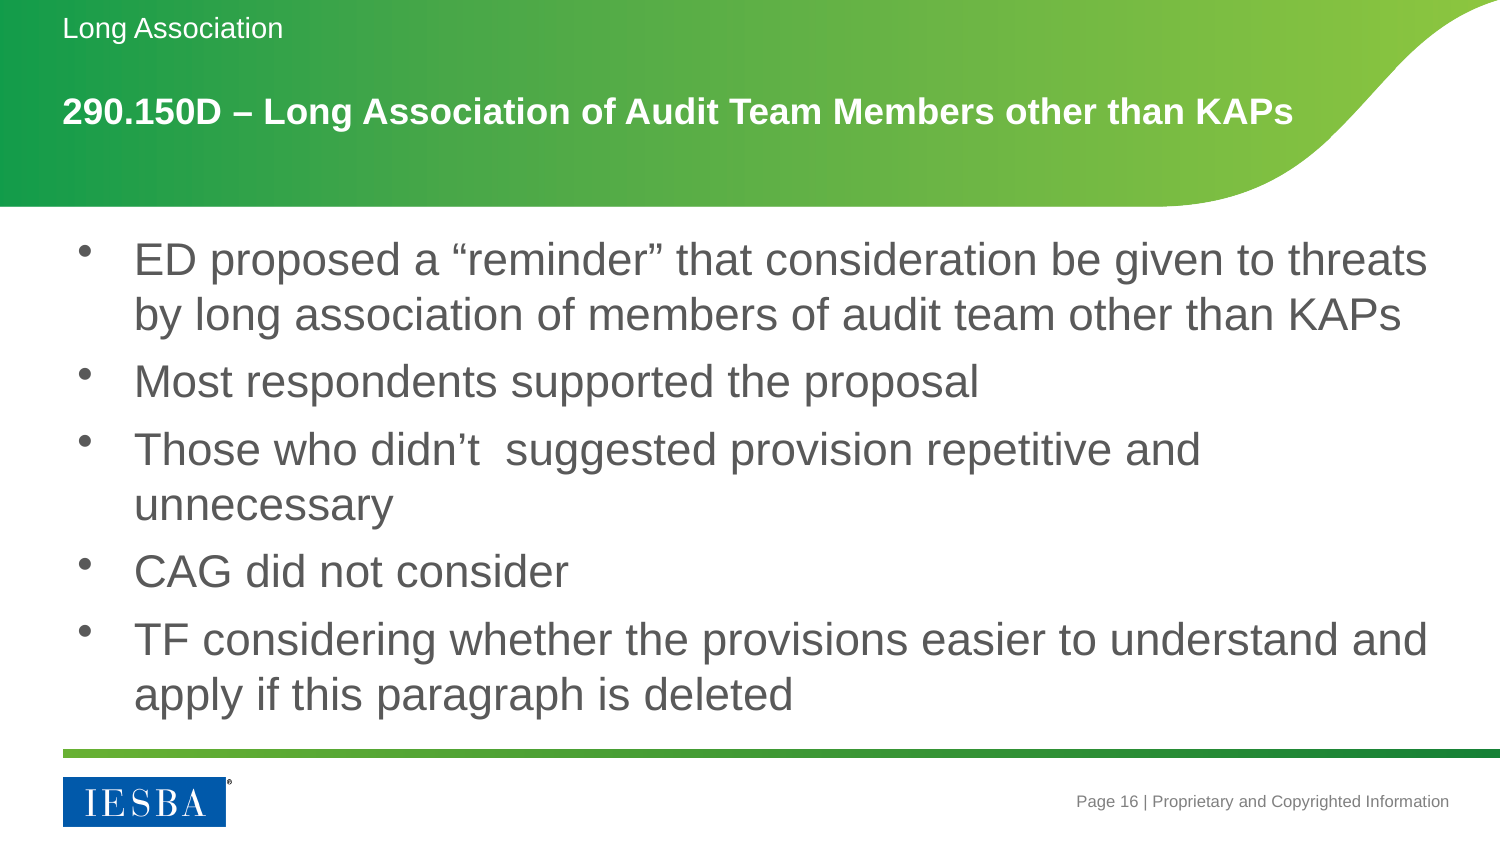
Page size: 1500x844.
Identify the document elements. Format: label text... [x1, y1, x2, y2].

picture [0, 0, 1500, 207]
picture [63, 777, 232, 827]
title 290.150D – Long Association of Audit Team Members other than KAPs [62, 84, 1300, 135]
list ED proposed a “reminder” that consideration be given to threats by long association of members of audit team other than KAPs Most respondents supported the proposal Those who didn’t suggested provision repetitive and unnecessary CAG did not consider TF considering whether the provisions easier to understand and apply if this paragraph is deleted [62, 221, 1450, 722]
subtitle Long Association [62, 9, 500, 38]
